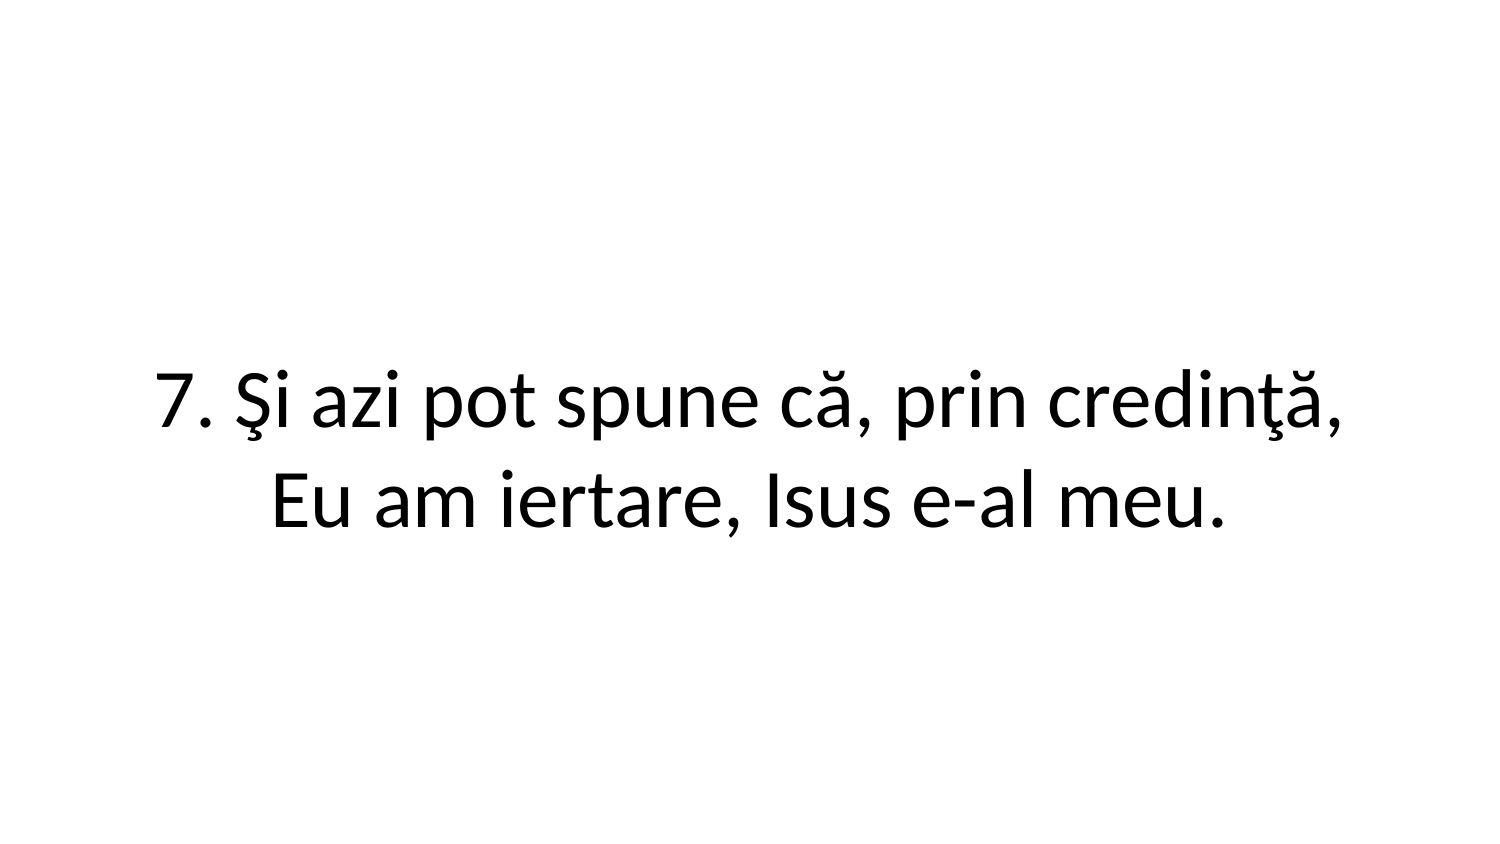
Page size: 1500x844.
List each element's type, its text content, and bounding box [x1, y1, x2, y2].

text_box 7. Şi azi pot spune că, prin credinţă, Eu am iertare, Isus e-al meu. [138, 292, 1362, 552]
